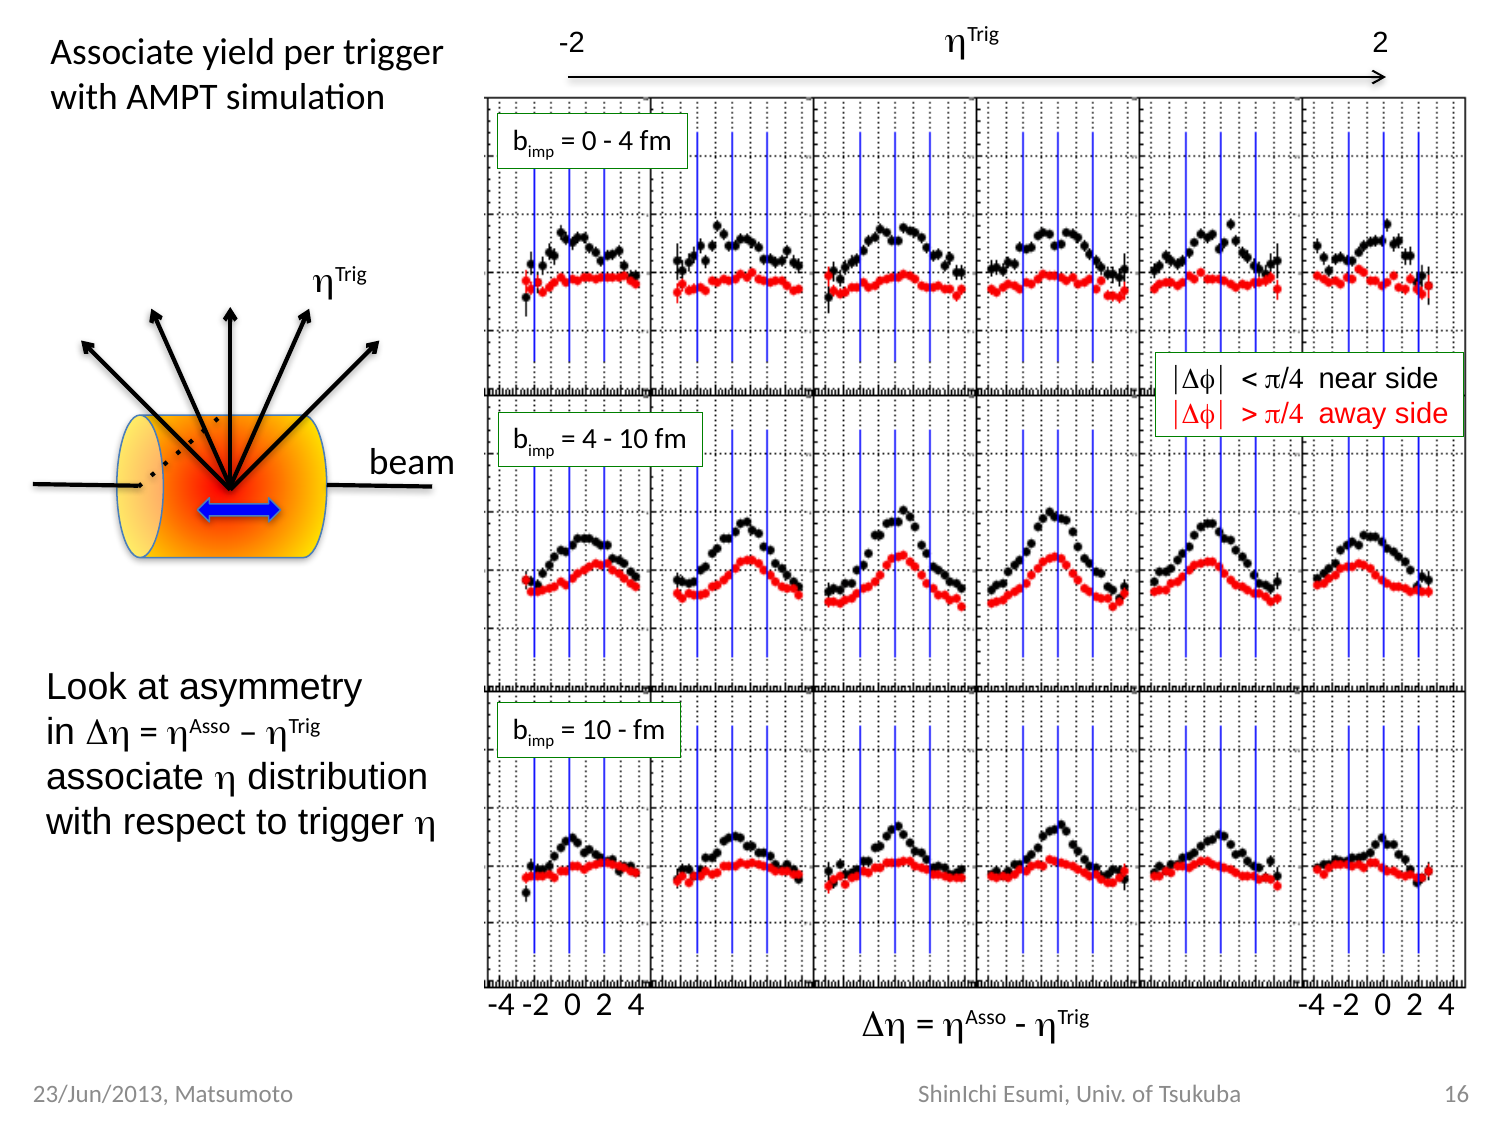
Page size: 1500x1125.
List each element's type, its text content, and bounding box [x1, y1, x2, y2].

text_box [231, 308, 310, 338]
footer ShinIchi Esumi, Univ. of Tsukuba [886, 1073, 1274, 1113]
text_box 2 [1357, 16, 1404, 67]
text_box [196, 499, 282, 523]
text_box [235, 340, 380, 490]
picture [483, 93, 1468, 992]
text_box -4 -2 0 2 4 [1283, 997, 1470, 1030]
text_box [116, 499, 328, 559]
text_box Look at asymmetry in Dh = hAsso – hTrig associate h distribution with respect to trigger h [31, 654, 463, 850]
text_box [80, 340, 231, 490]
text_box Dh = hAsso - hTrig [846, 1001, 1105, 1051]
text_box hTrig [930, 7, 1015, 68]
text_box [151, 308, 231, 340]
text_box hTrig [297, 248, 382, 308]
slide_number 23/Jun/2013, Matsumoto [17, 1073, 463, 1113]
text_box -4 -2 0 2 4 [472, 974, 660, 1030]
text_box -2 [543, 16, 600, 67]
slide_number 16 [1309, 1073, 1485, 1113]
text_box Associate yield per trigger with AMPT simulation [35, 19, 460, 125]
text_box beam [385, 429, 471, 490]
